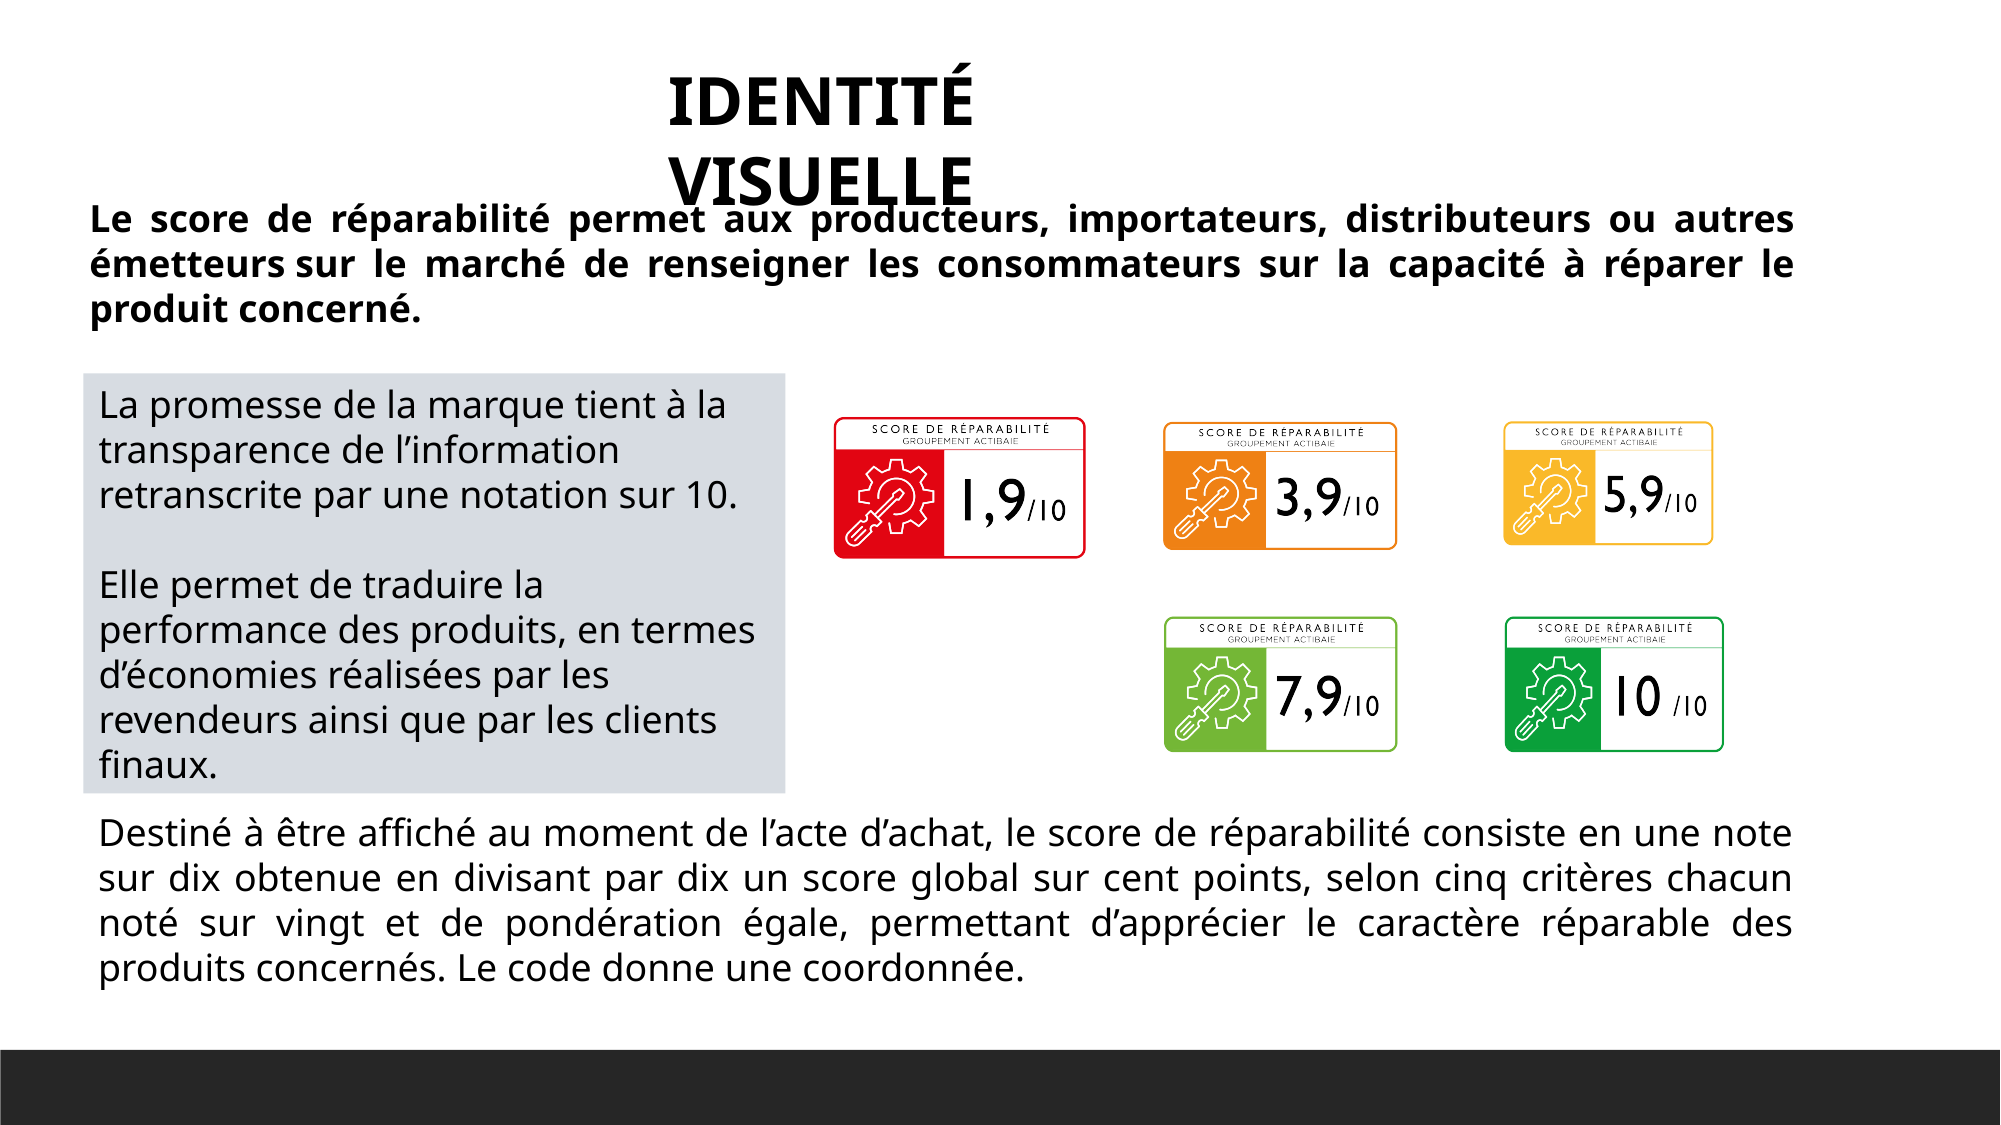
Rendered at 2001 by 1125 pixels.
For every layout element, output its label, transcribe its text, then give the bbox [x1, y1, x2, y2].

text_box La promesse de la marque tient à la transparence de l’information retranscrite par une notation sur 10. Elle permet de traduire la performance des produits, en termes d’économies réalisées par les revendeurs ainsi que par les clients finaux.​ [83, 373, 786, 794]
picture [1498, 604, 1733, 767]
picture [1156, 604, 1408, 767]
picture [826, 403, 1097, 574]
text_box Destiné à être affiché au moment de l’acte d’achat, le score de réparabilité consiste en une note sur dix obtenue en divisant par dix un score global sur cent points, selon cinq critères chacun noté sur vingt et de pondération égale, permettant d’apprécier le caractère réparable des produits concernés. Le code donne une coordonnée. [83, 801, 1810, 997]
picture [1497, 410, 1723, 559]
text_box IDENTITÉ VISUELLE [653, 51, 1268, 187]
picture [1155, 410, 1407, 563]
text_box Le score de réparabilité permet aux producteurs, importateurs, distributeurs ou autres émetteurs sur le marché de renseigner les consommateurs sur la capacité à réparer le produit concerné. [74, 187, 1812, 383]
